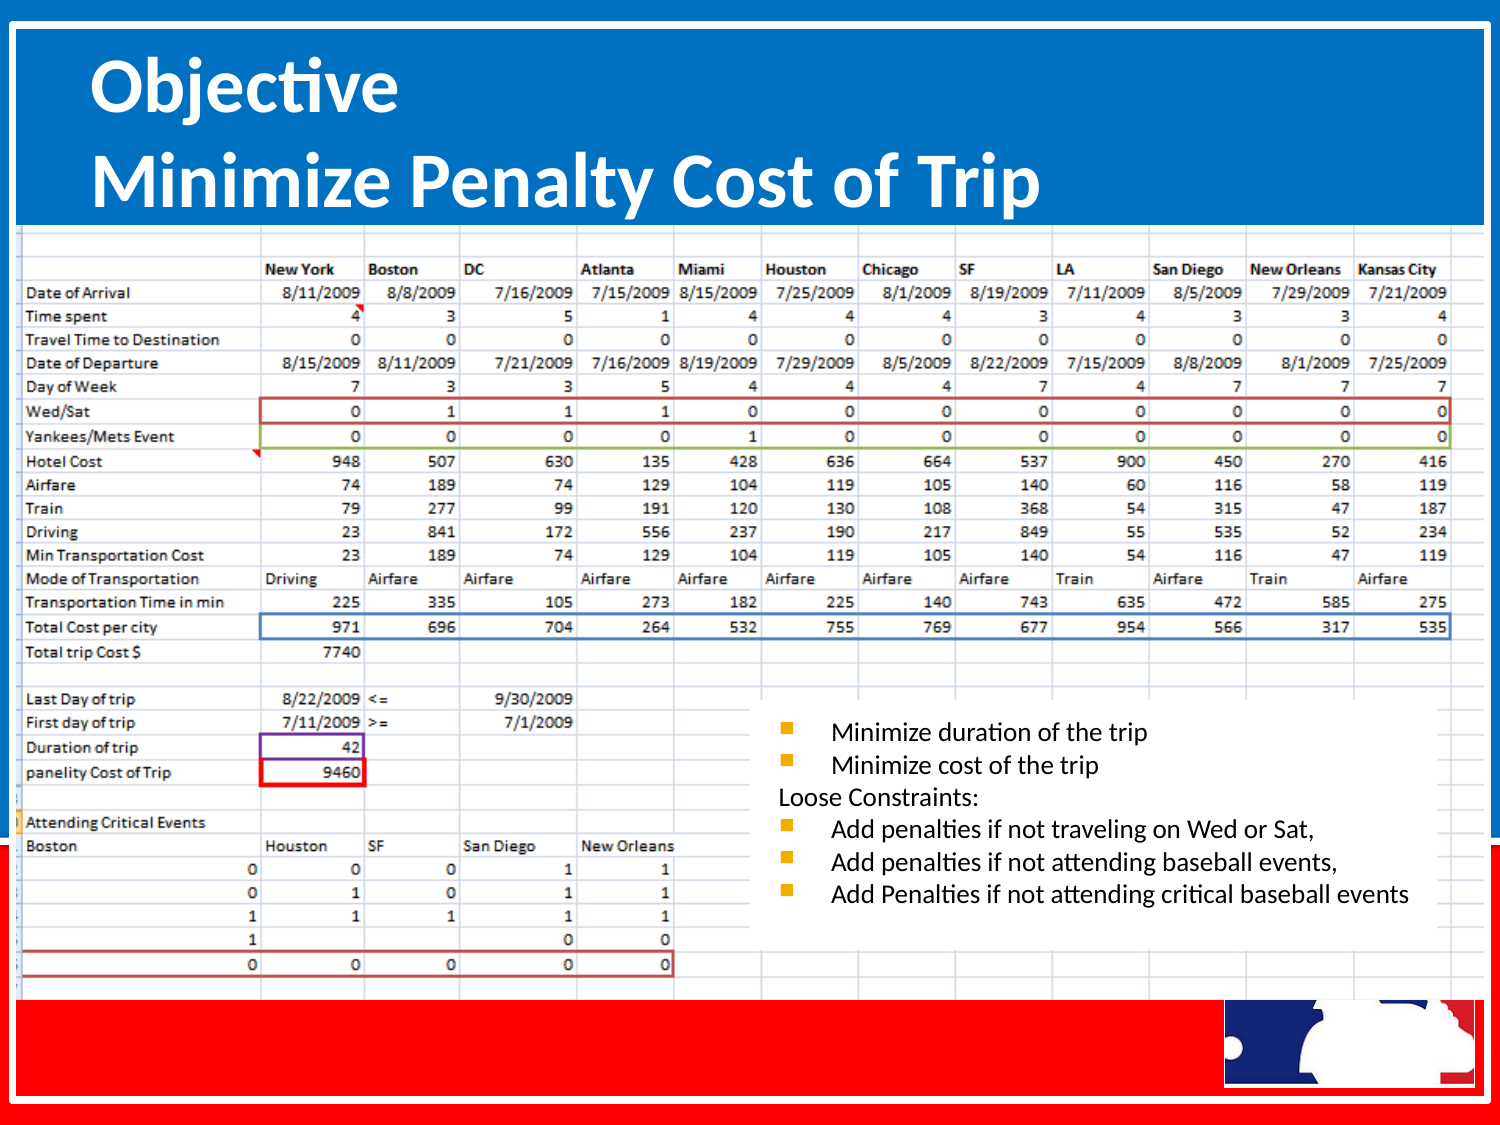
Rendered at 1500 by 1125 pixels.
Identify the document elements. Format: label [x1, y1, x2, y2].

picture [12, 224, 1488, 1000]
text_box [9, 21, 1491, 226]
text_box [9, 1006, 1491, 1104]
